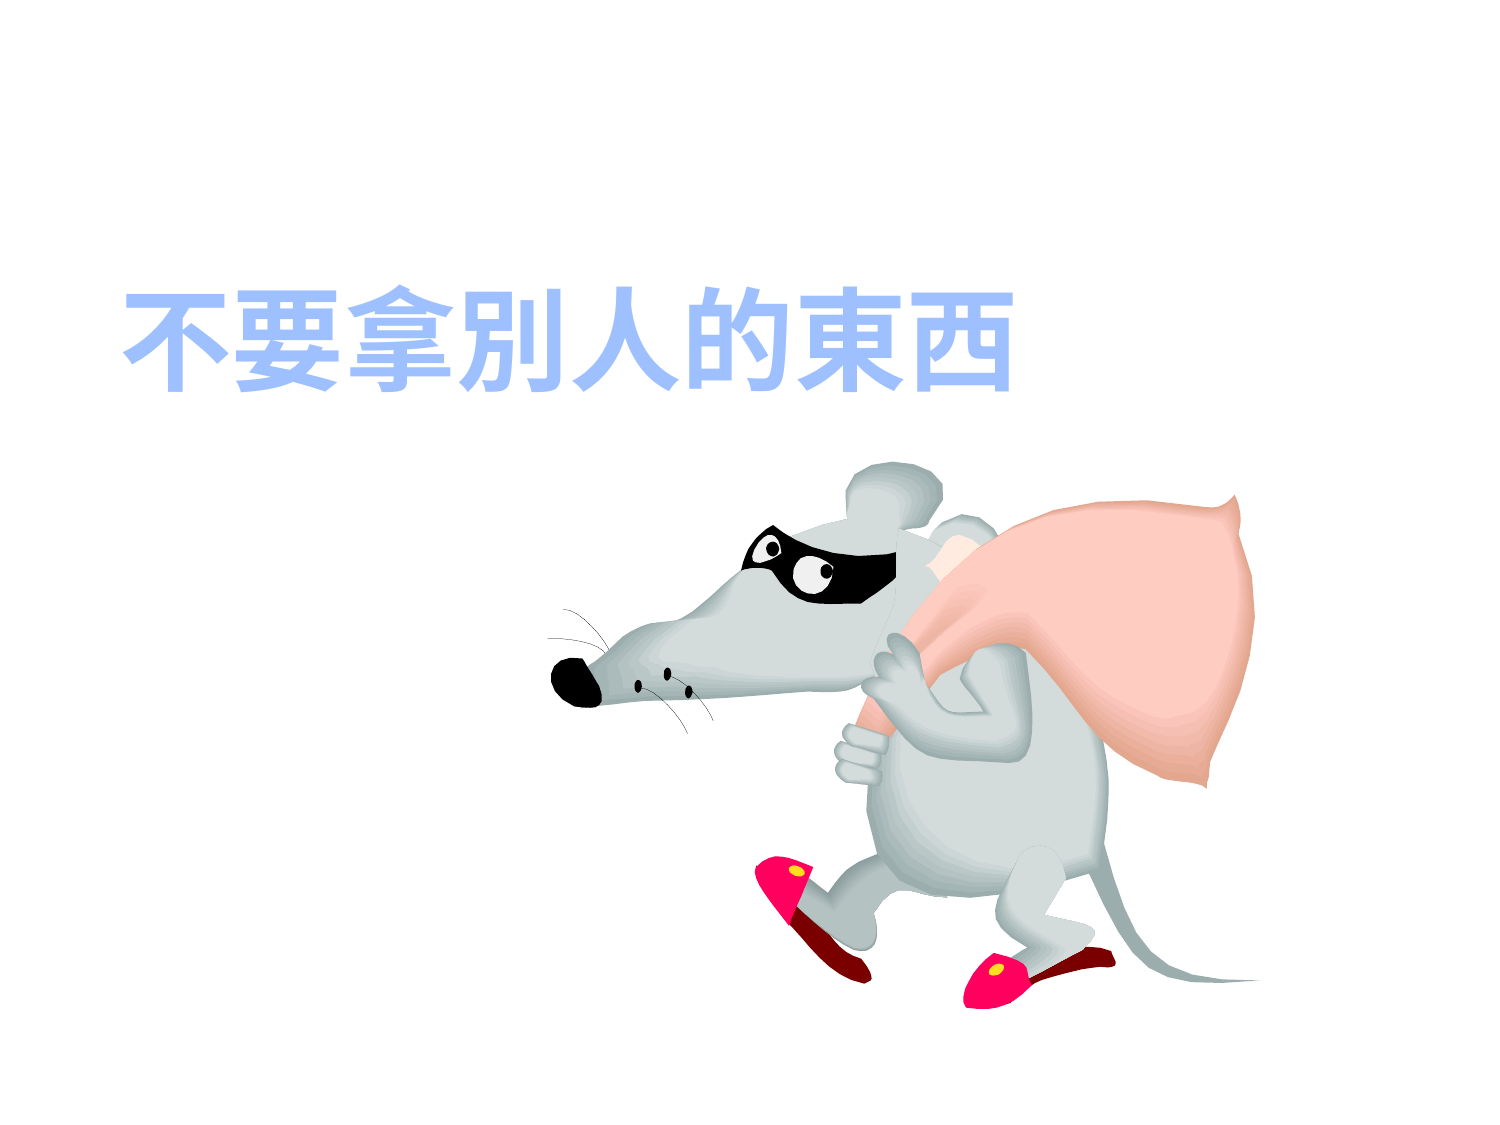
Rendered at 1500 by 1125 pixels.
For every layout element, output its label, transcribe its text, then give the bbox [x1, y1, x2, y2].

text_box 不要拿別人的東西 [104, 262, 1035, 413]
picture [537, 424, 1305, 1009]
